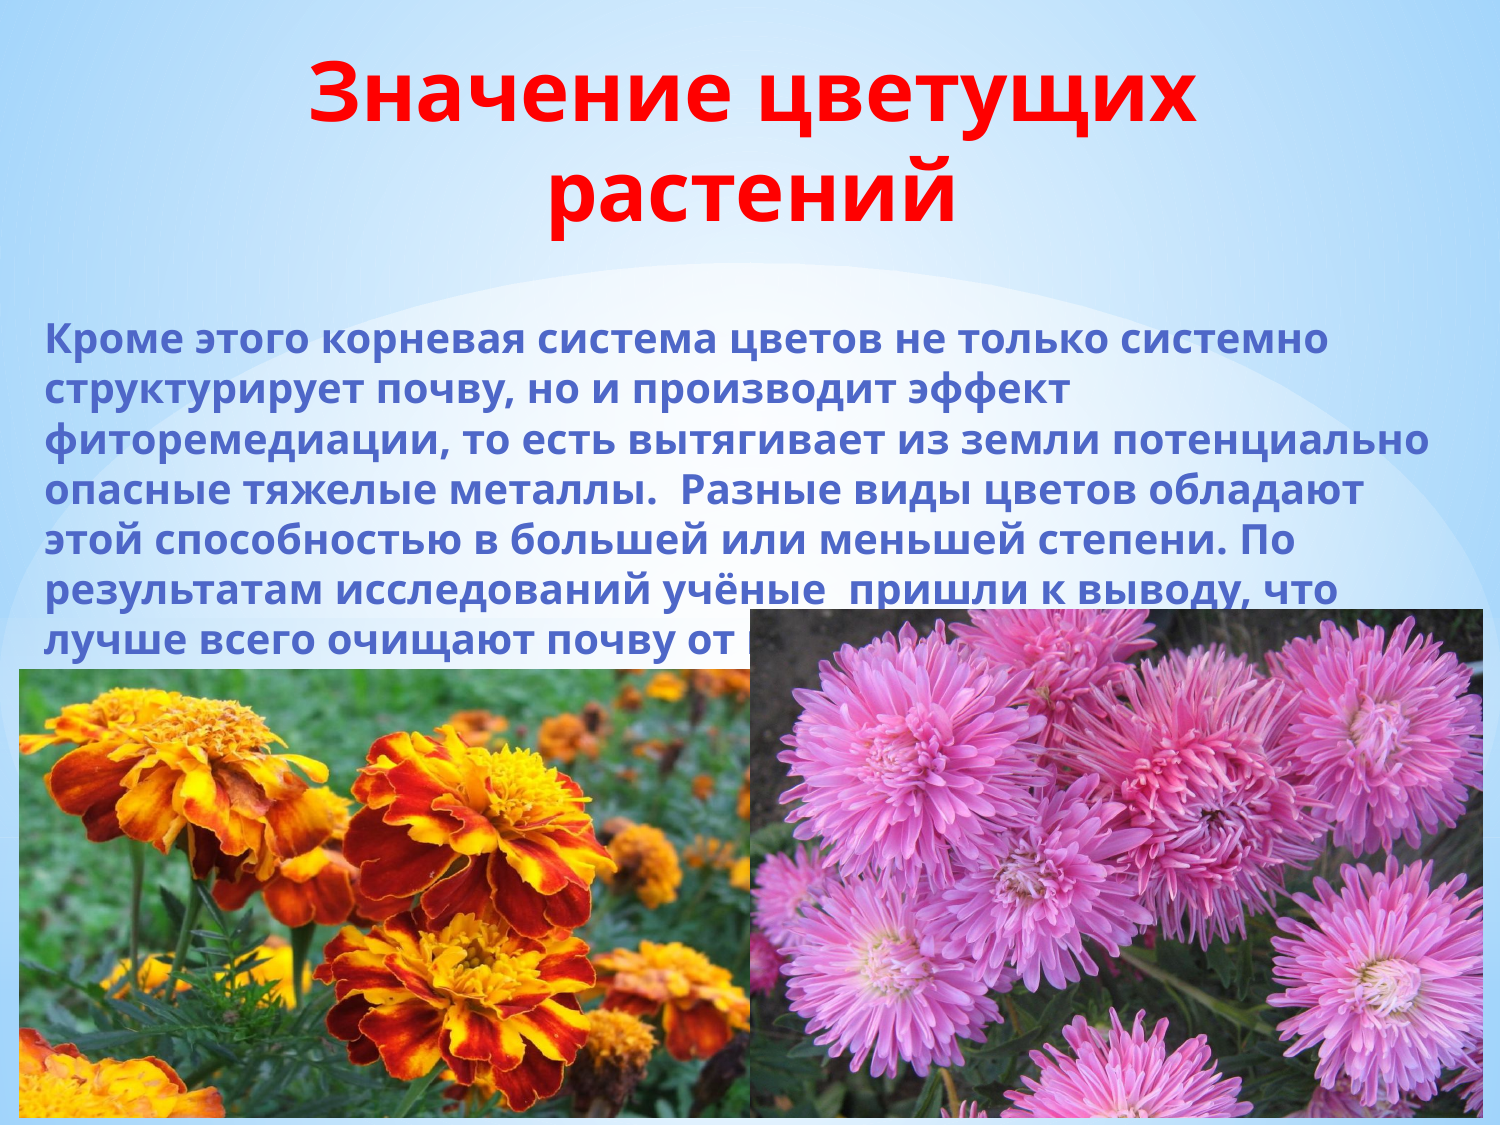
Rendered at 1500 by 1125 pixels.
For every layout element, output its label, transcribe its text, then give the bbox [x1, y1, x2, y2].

title Значение цветущих растений [218, 30, 1287, 219]
picture [19, 609, 1483, 1119]
text_box Кроме этого корневая система цветов не только системно структурирует почву, но и производит эффект фиторемедиации, то есть вытягивает из земли потенциально опасные тяжелые металлы. Разные виды цветов обладают этой способностью в большей или меньшей степени. По результатам исследований учёные пришли к выводу, что лучше всего очищают почву от вредных соединений бархатцы и астры. [29, 304, 1471, 666]
